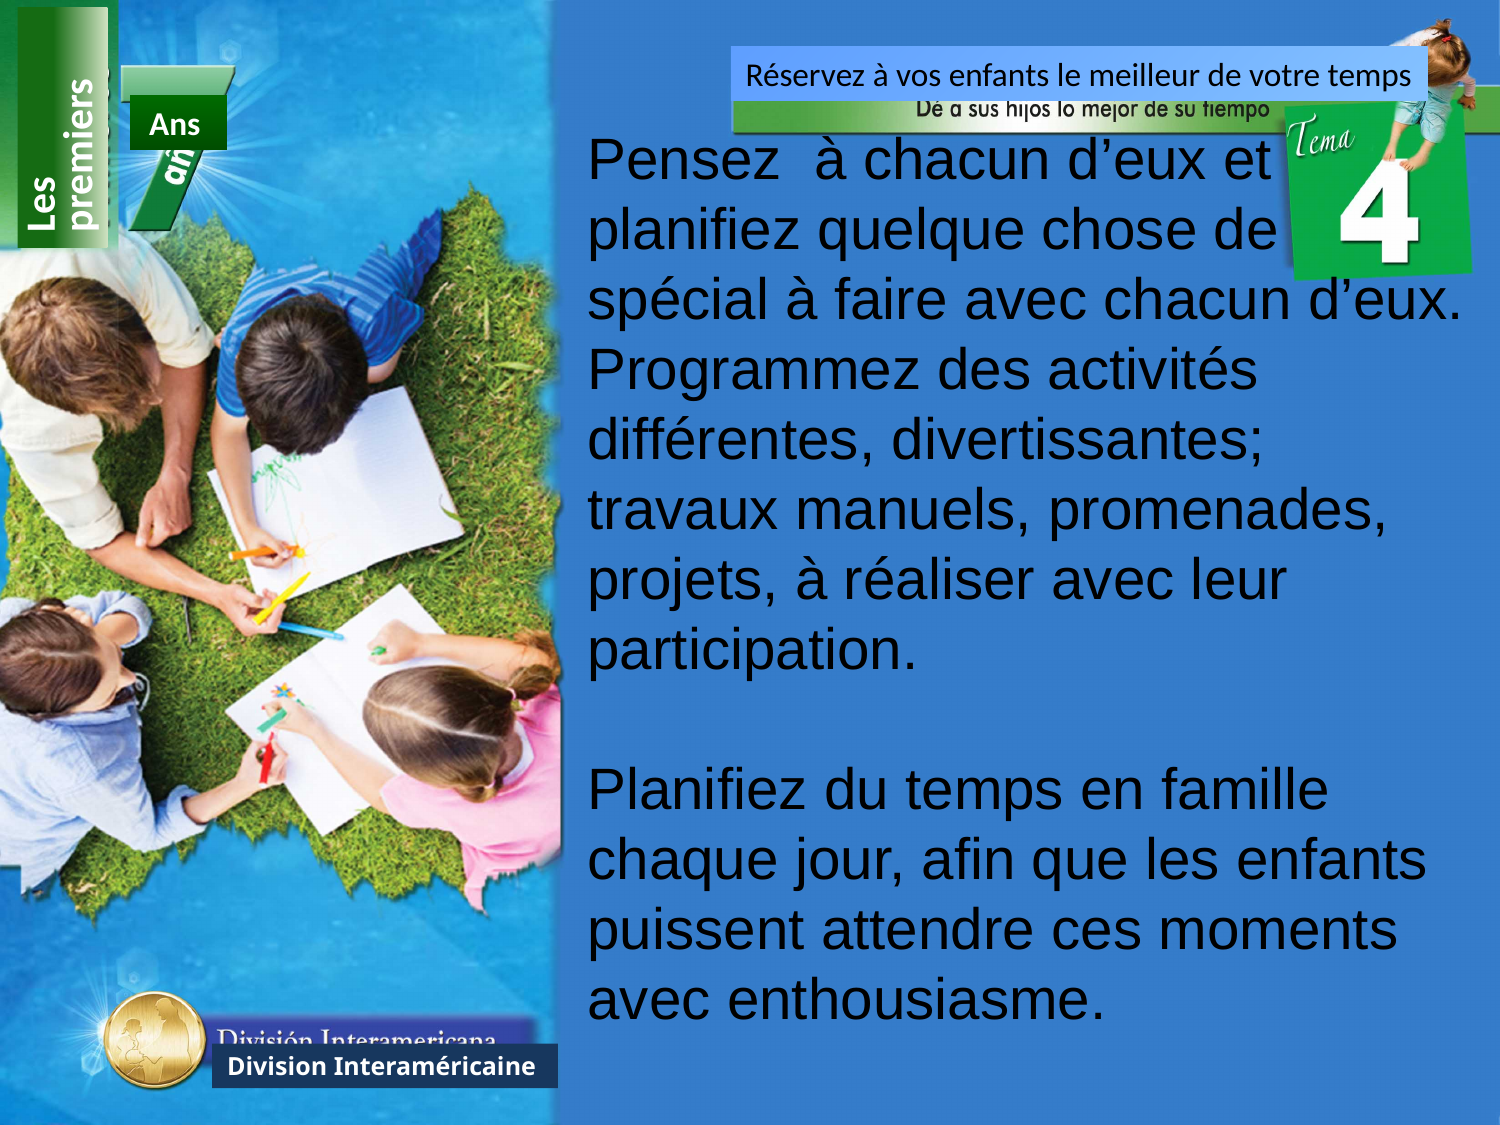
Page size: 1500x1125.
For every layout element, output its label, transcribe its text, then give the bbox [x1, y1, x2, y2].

text_box Division Interaméricaine [212, 1043, 558, 1089]
text_box Les premiers [17, 7, 108, 248]
text_box Pensez à chacun d’eux et planifiez quelque chose de spécial à faire avec chacun d’eux. Programmez des activités différentes, divertissantes; travaux manuels, promenades, projets, à réaliser avec leur participation. Planifiez du temps en famille chaque jour, afin que les enfants puissent attendre ces moments avec enthousiasme. [572, 113, 1483, 1039]
text_box Réservez à vos enfants le meilleur de votre temps [730, 46, 1428, 101]
text_box Ans [130, 95, 227, 150]
picture [0, 0, 1500, 1125]
